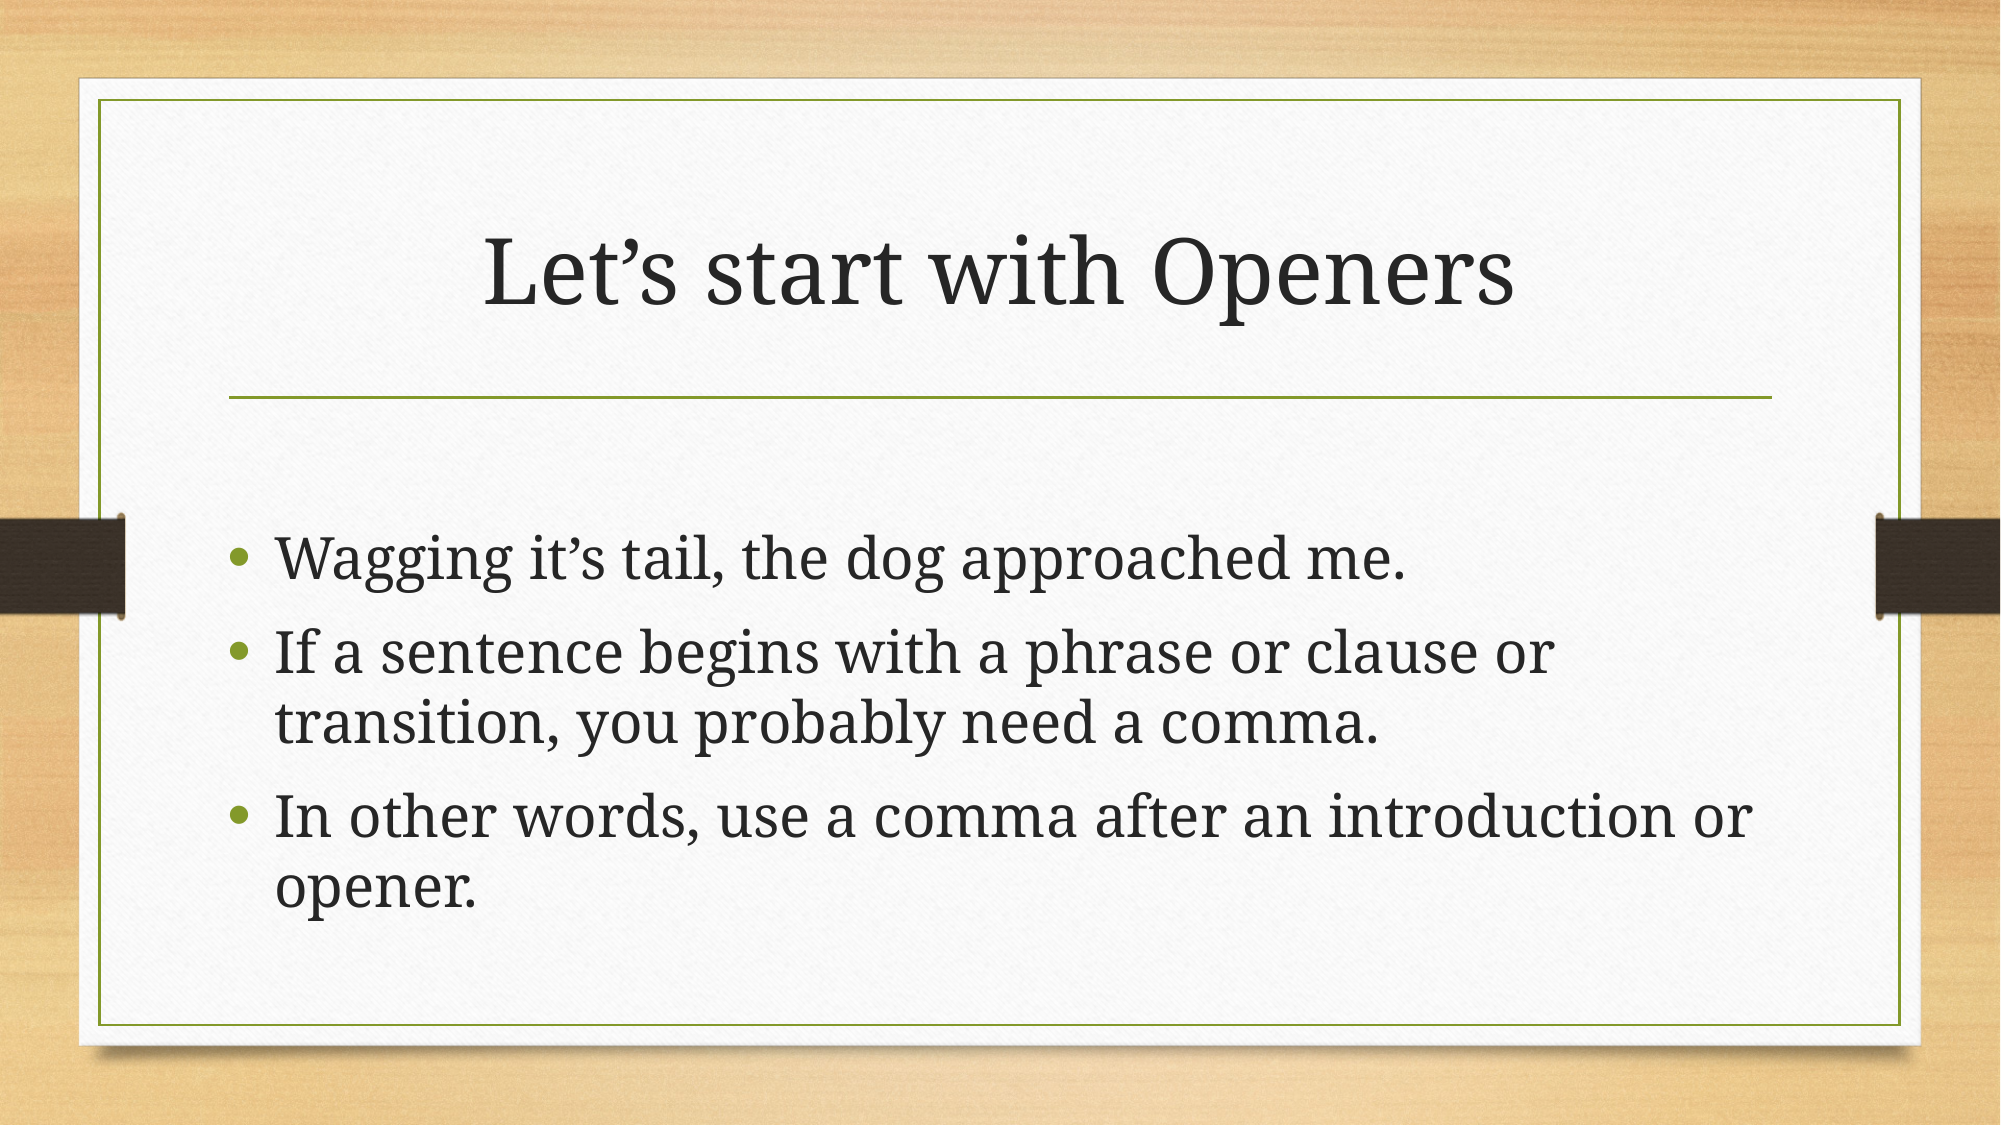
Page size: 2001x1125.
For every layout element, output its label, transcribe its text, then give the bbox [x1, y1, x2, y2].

title Let’s start with Openers [212, 161, 1788, 375]
picture [0, 0, 2001, 1125]
list Wagging it’s tail, the dog approached me. If a sentence begins with a phrase or clause or transition, you probably need a comma. In other words, use a comma after an introduction or opener. [212, 419, 1788, 964]
